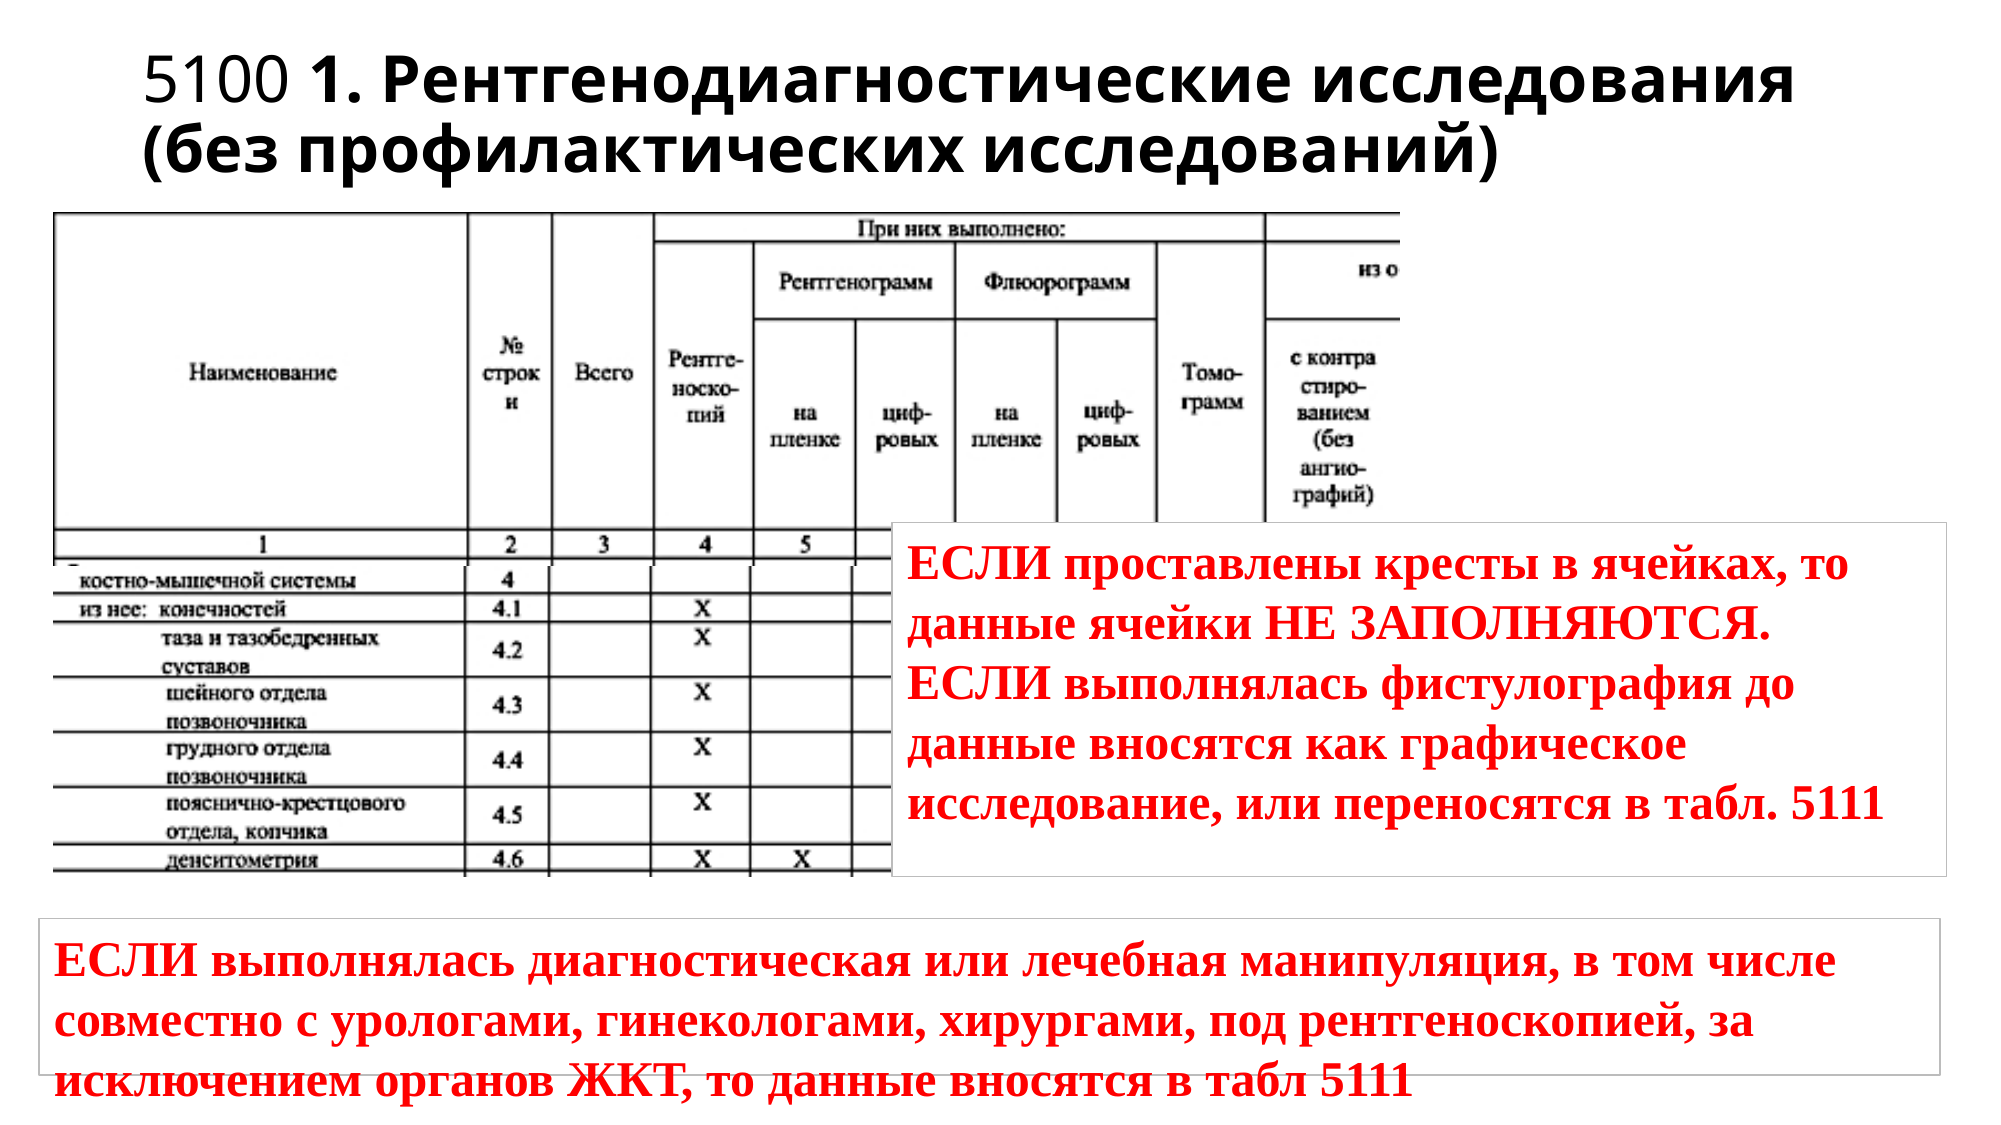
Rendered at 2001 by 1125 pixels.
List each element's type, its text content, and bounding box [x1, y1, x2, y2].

text_box ЕСЛИ проставлены кресты в ячейках, то данные ячейки НЕ ЗАПОЛНЯЮТСЯ. ЕСЛИ выполнялась фистулография до данные вносятся как графическое исследование, или переносятся в табл. 5111 [1400, 522, 1947, 877]
text_box ЕСЛИ выполнялась диагностическая или лечебная манипуляция, в том числе совместно с урологами, гинекологами, хирургами, под рентгеноскопией, за исключением органов ЖКТ, то данные вносятся в табл 5111 [39, 918, 1941, 1075]
title 5100 1. Рентгенодиагностические исследования (без профилактических исследований) [127, 7, 1853, 226]
picture [53, 212, 1400, 877]
